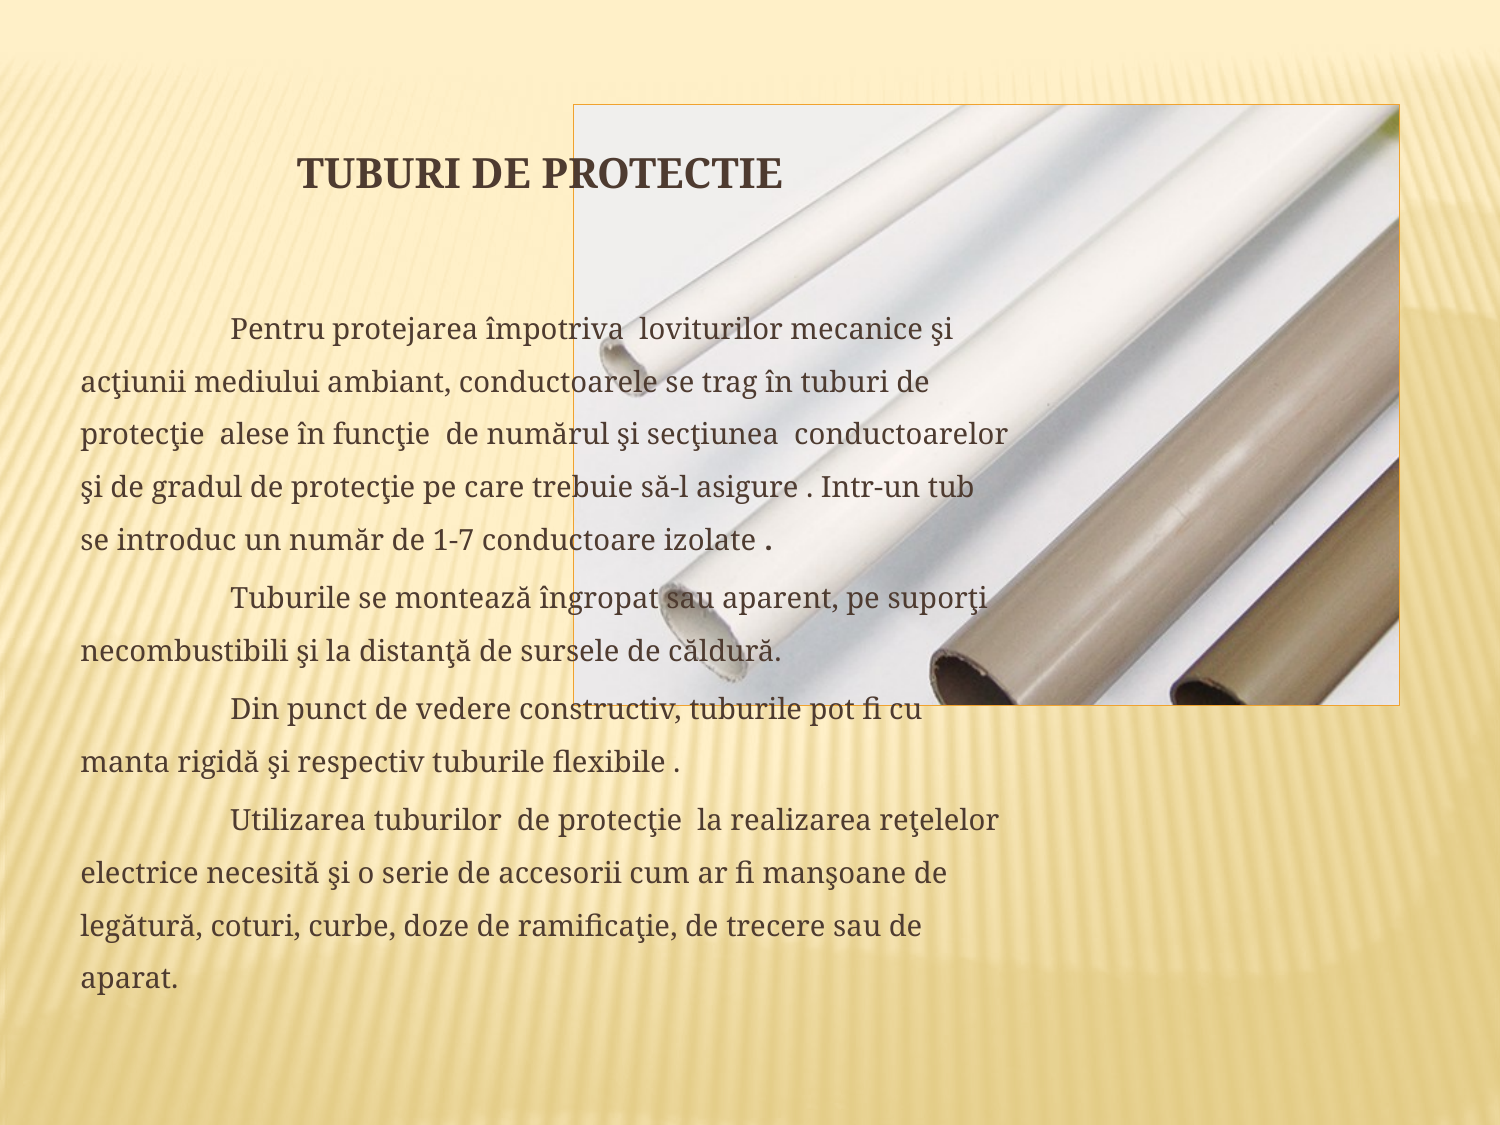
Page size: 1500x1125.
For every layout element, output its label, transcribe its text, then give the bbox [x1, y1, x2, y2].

list Pentru protejarea împotriva loviturilor mecanice şi acţiunii mediului ambiant, conductoarele se trag în tuburi de protecţie alese în funcţie de numărul şi secţiunea conductoarelor şi de gradul de protecţie pe care trebuie să-l asigure . Intr-un tub se introduc un număr de 1-7 conductoare izolate . Tuburile se montează îngropat sau aparent, pe suporţi necombustibili şi la distanţă de sursele de căldură. Din punct de vedere constructiv, tuburile pot fi cu manta rigidă şi respectiv tuburile flexibile . Utilizarea tuburilor de protecţie la realizarea reţelelor electrice necesită şi o serie de accesorii cum ar fi manşoane de legătură, coturi, curbe, doze de ramificaţie, de trecere sau de aparat. [62, 292, 1025, 1034]
title TUBURI DE PROTECTIE [58, 128, 563, 215]
picture [573, 105, 1400, 706]
